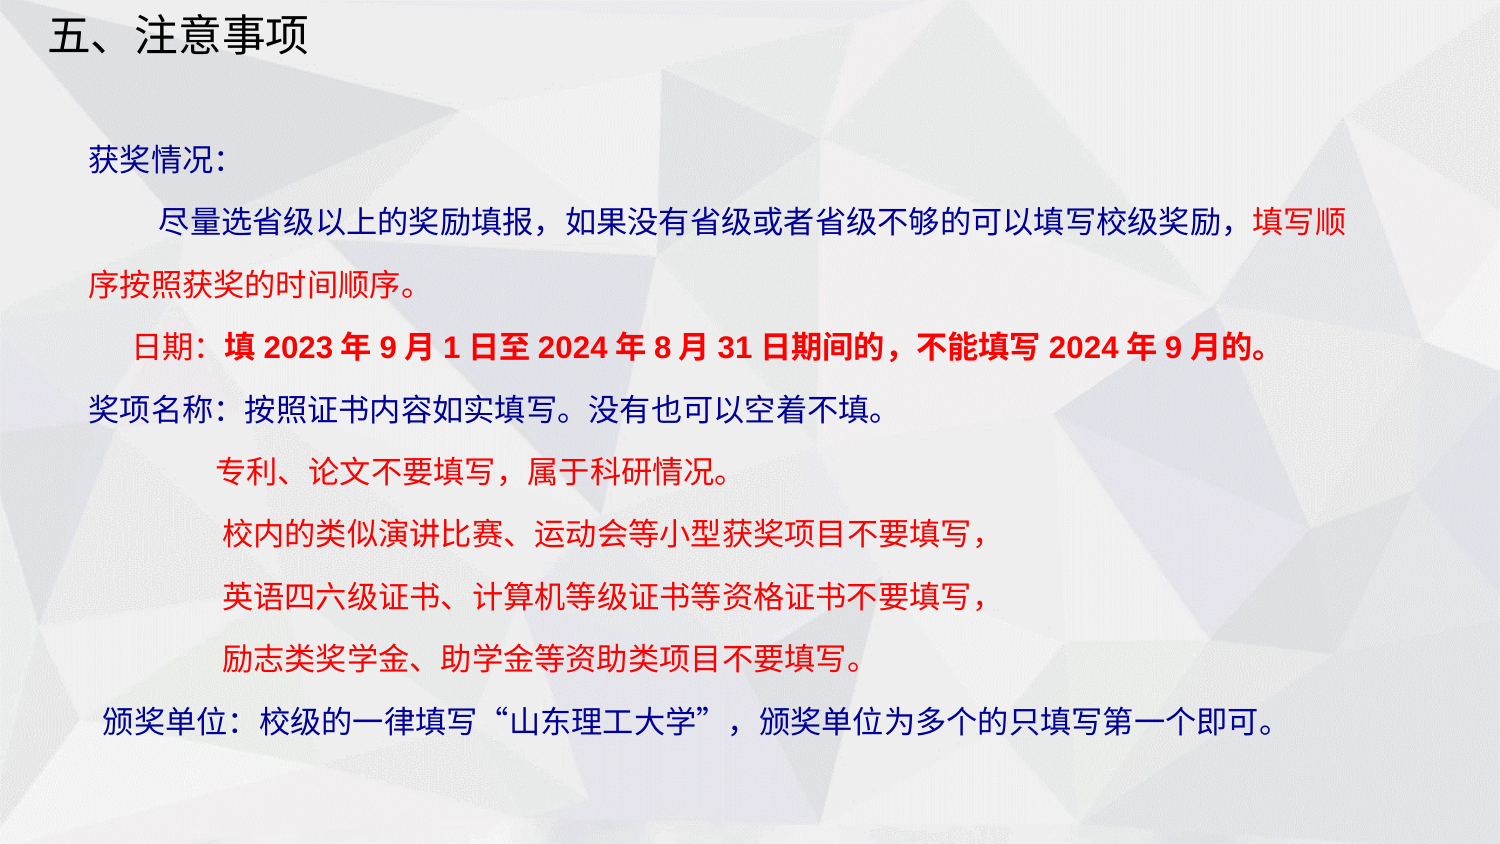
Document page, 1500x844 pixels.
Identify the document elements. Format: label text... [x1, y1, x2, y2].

text_box 获奖情况： 尽量选省级以上的奖励填报，如果没有省级或者省级不够的可以填写校级奖励，填写顺序按照获奖的时间顺序。 日期：填2023年9月1日至2024年8月31日期间的，不能填写2024年9月的。 奖项名称：按照证书内容如实填写。没有也可以空着不填。 专利、论文不要填写，属于科研情况。 校内的类似演讲比赛、运动会等小型获奖项目不要填写， 英语四六级证书、计算机等级证书等资格证书不要填写， 励志类奖学金、助学金等资助类项目不要填写。 颁奖单位：校级的一律填写“山东理工大学”，颁奖单位为多个的只填写第一个即可。 [88, 114, 1362, 740]
text_box 五、注意事项 [32, 0, 479, 68]
picture [0, 0, 1500, 844]
